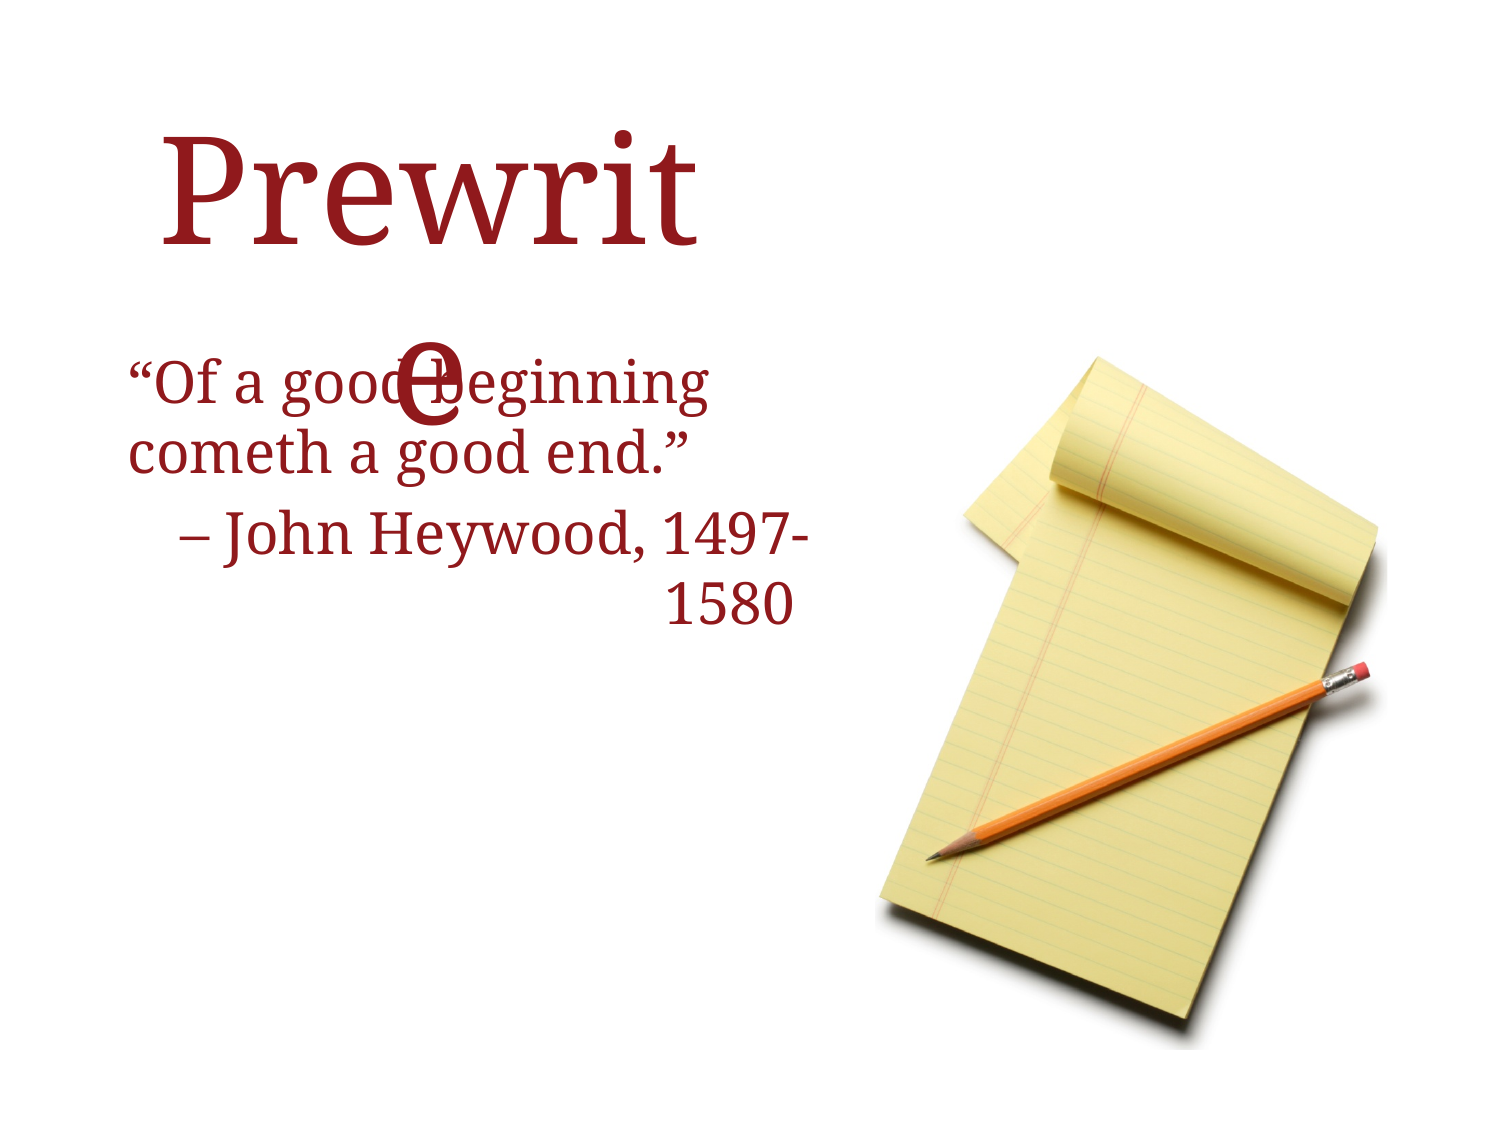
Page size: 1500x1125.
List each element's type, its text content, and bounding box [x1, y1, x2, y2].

text_box Prewrite [125, 87, 735, 337]
subtitle “Of a good beginning cometh a good end.” – John Heywood, 1497-1580 [112, 337, 825, 900]
picture [874, 348, 1388, 1051]
